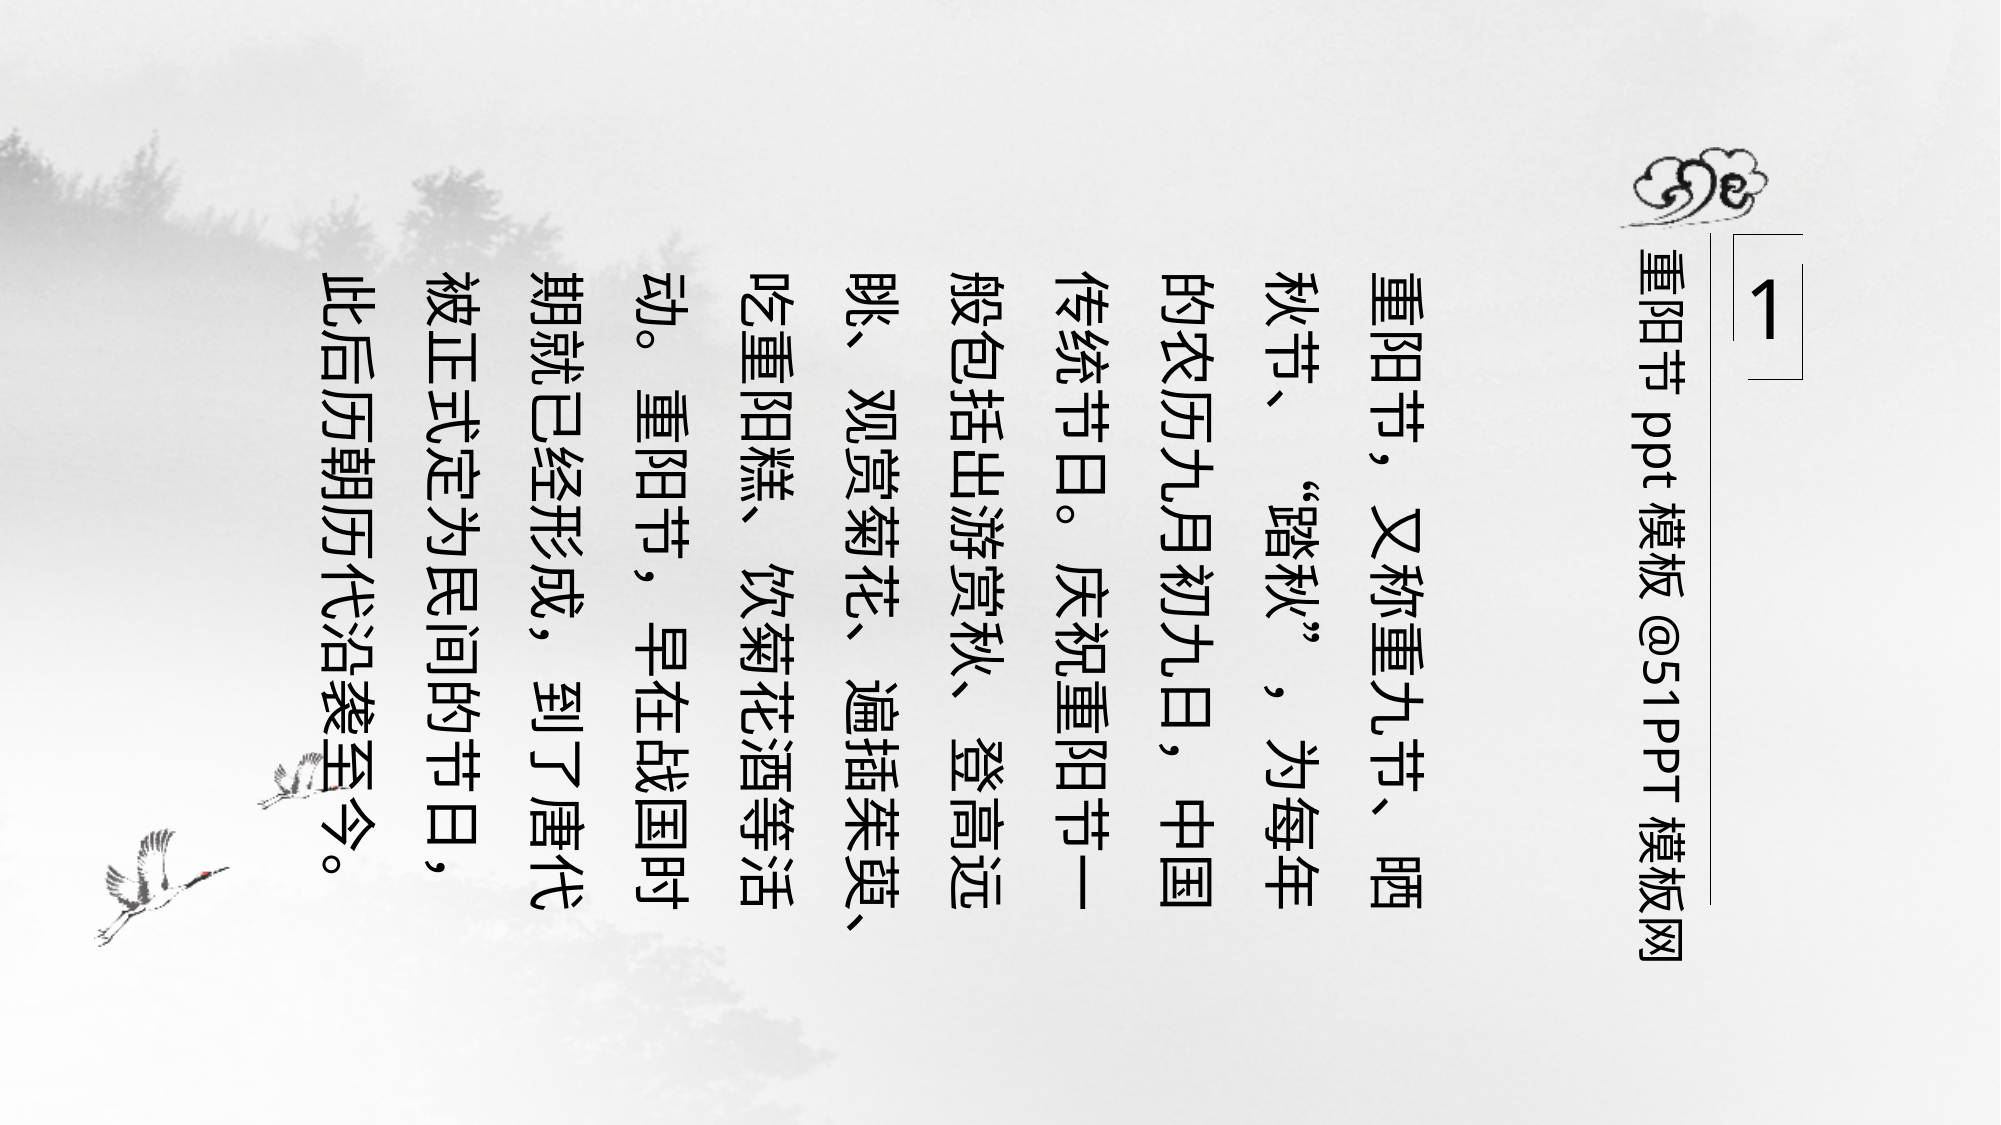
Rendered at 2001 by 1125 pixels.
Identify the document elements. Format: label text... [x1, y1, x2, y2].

text_box 重阳节ppt模板@51PPT模板网 [1610, 234, 1701, 922]
picture [0, 0, 2000, 1125]
text_box 1 [1729, 249, 1807, 364]
text_box 重阳节，又称重九节、晒秋节、“踏秋”，为每年的农历九月初九日，中国传统节日。庆祝重阳节一般包括出游赏秋、登高远眺、观赏菊花、遍插茱萸、吃重阳糕、饮菊花酒等活动。重阳节，早在战国时期就已经形成，到了唐代被正式定为民间的节日，此后历朝历代沿袭至今。 [279, 256, 1477, 970]
